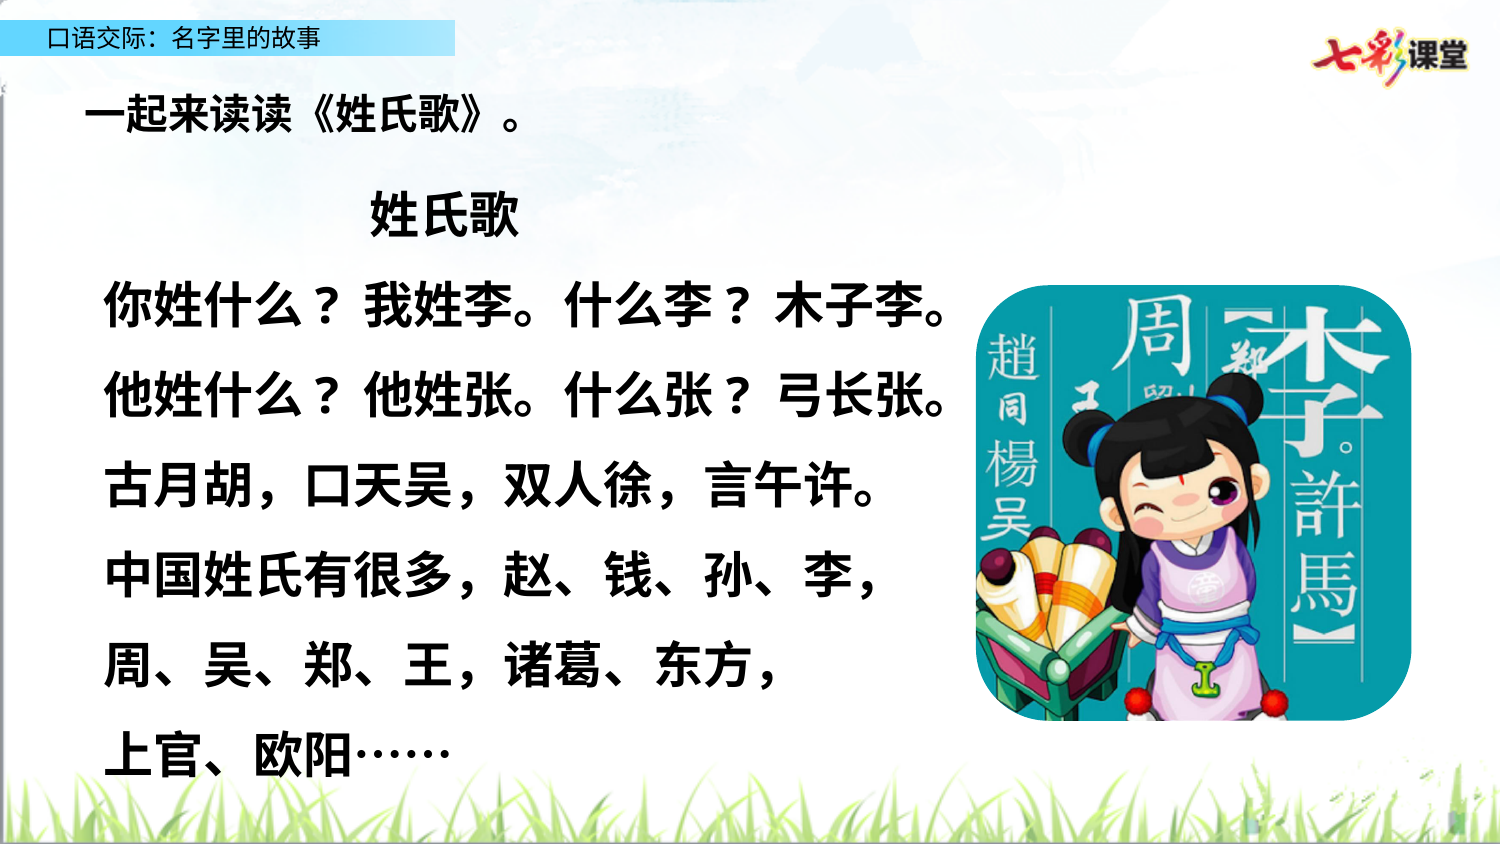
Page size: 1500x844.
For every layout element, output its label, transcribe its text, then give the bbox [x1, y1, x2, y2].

picture [0, 0, 1500, 844]
text_box 姓氏歌 你姓什么? 我姓李。什么李? 木子李。 他姓什么? 他姓张。什么张? 弓长张。 古月胡，口天吴，双人徐，言午许。 中国姓氏有很多，赵、钱、孙、李， 周、吴、郑、王，诸葛、东方， 上官、欧阳…… [88, 146, 1055, 791]
text_box 一起来读读《姓氏歌》。 [69, 70, 580, 146]
